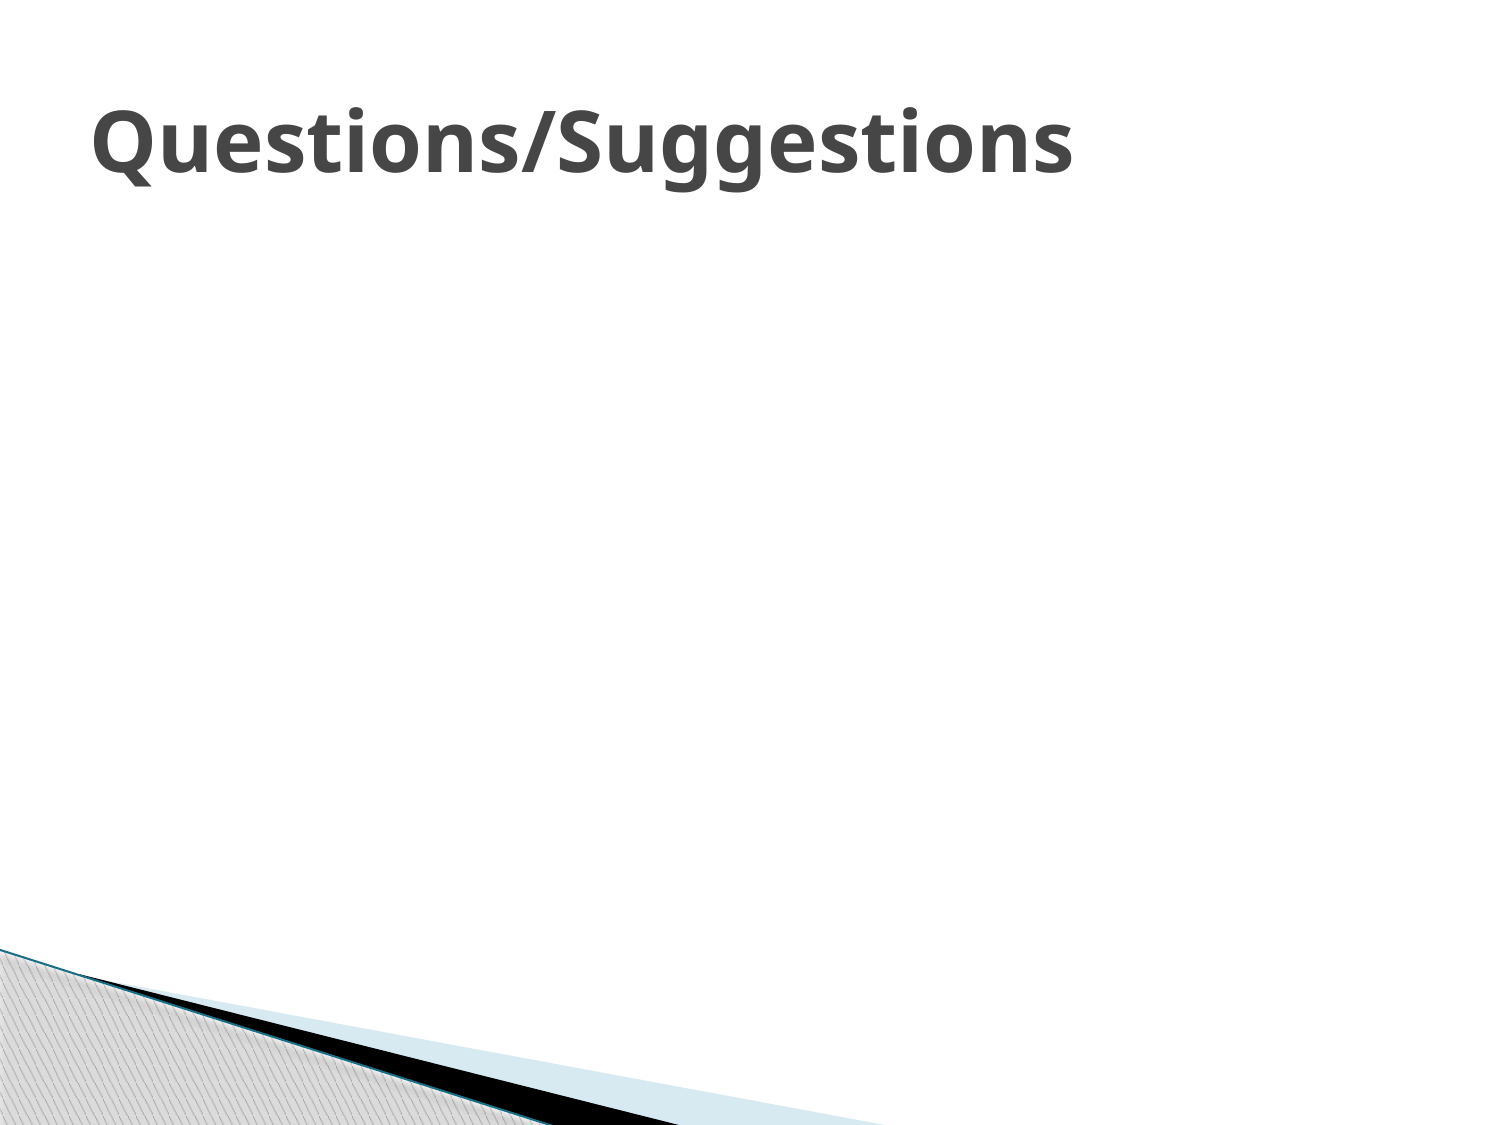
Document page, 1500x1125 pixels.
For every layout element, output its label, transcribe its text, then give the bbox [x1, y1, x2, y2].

title Questions/Suggestions [75, 45, 1425, 233]
